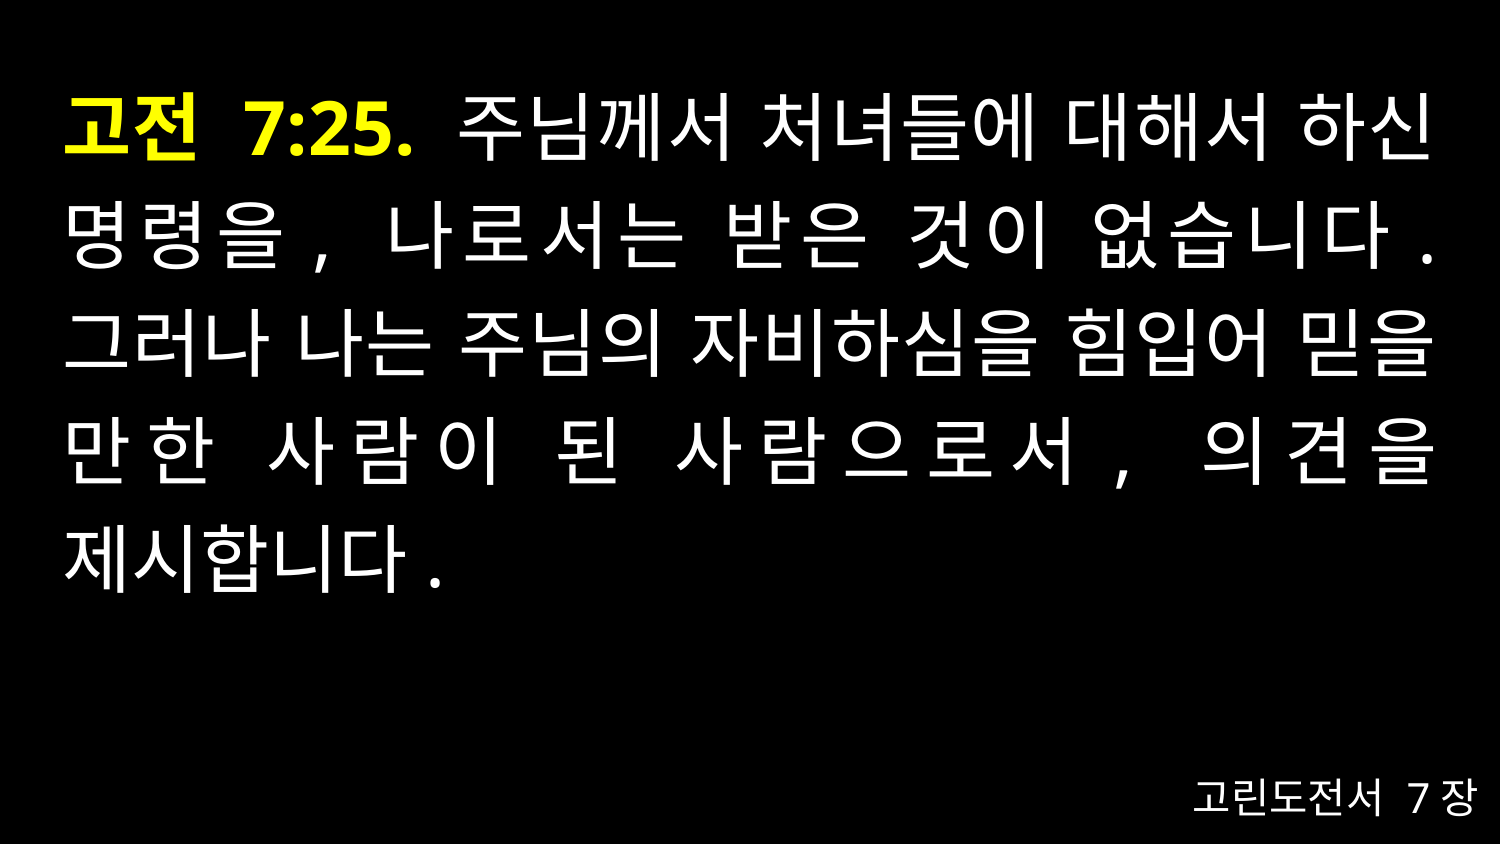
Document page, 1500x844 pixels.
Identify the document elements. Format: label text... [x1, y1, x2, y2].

subtitle 고린도전서 7장 [916, 770, 1500, 844]
title 고전 7:25. 주님께서 처녀들에 대해서 하신 명령을, 나로서는 받은 것이 없습니다. 그러나 나는 주님의 자비하심을 힘입어 믿을 만한 사람이 된 사람으로서, 의견을 제시합니다. [0, 0, 1500, 844]
